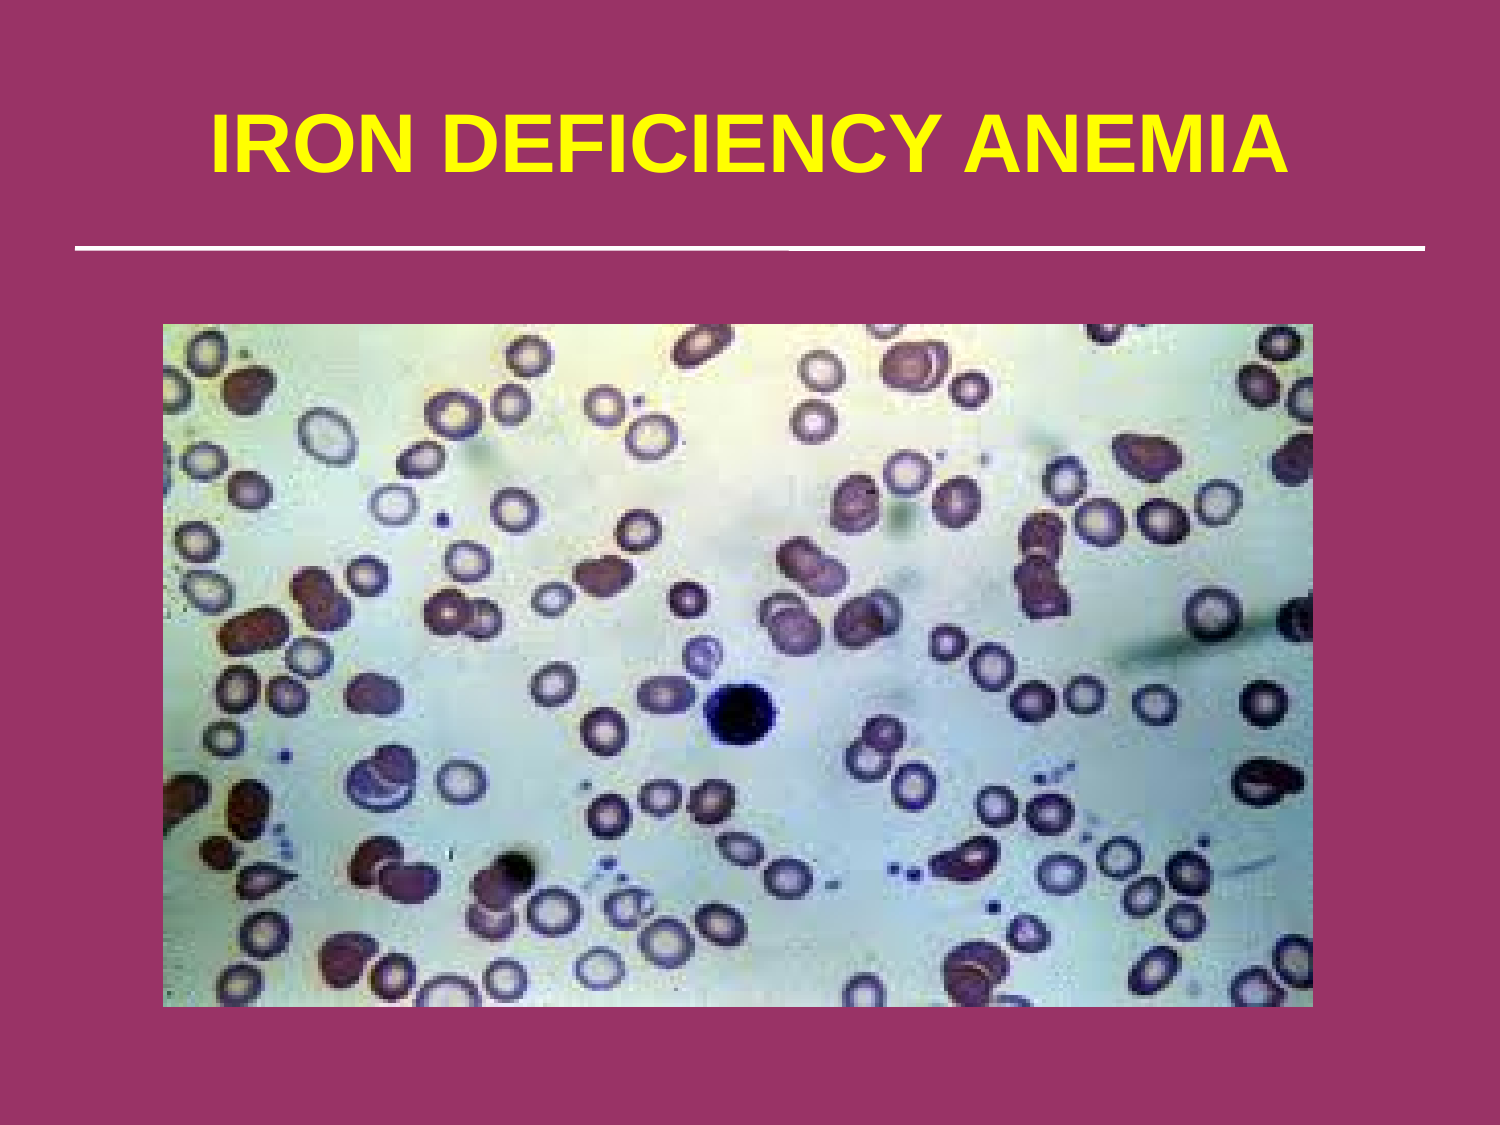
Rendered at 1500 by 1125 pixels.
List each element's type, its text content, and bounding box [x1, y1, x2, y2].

title IRON DEFICIENCY ANEMIA [75, 45, 1425, 233]
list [163, 324, 1313, 1008]
